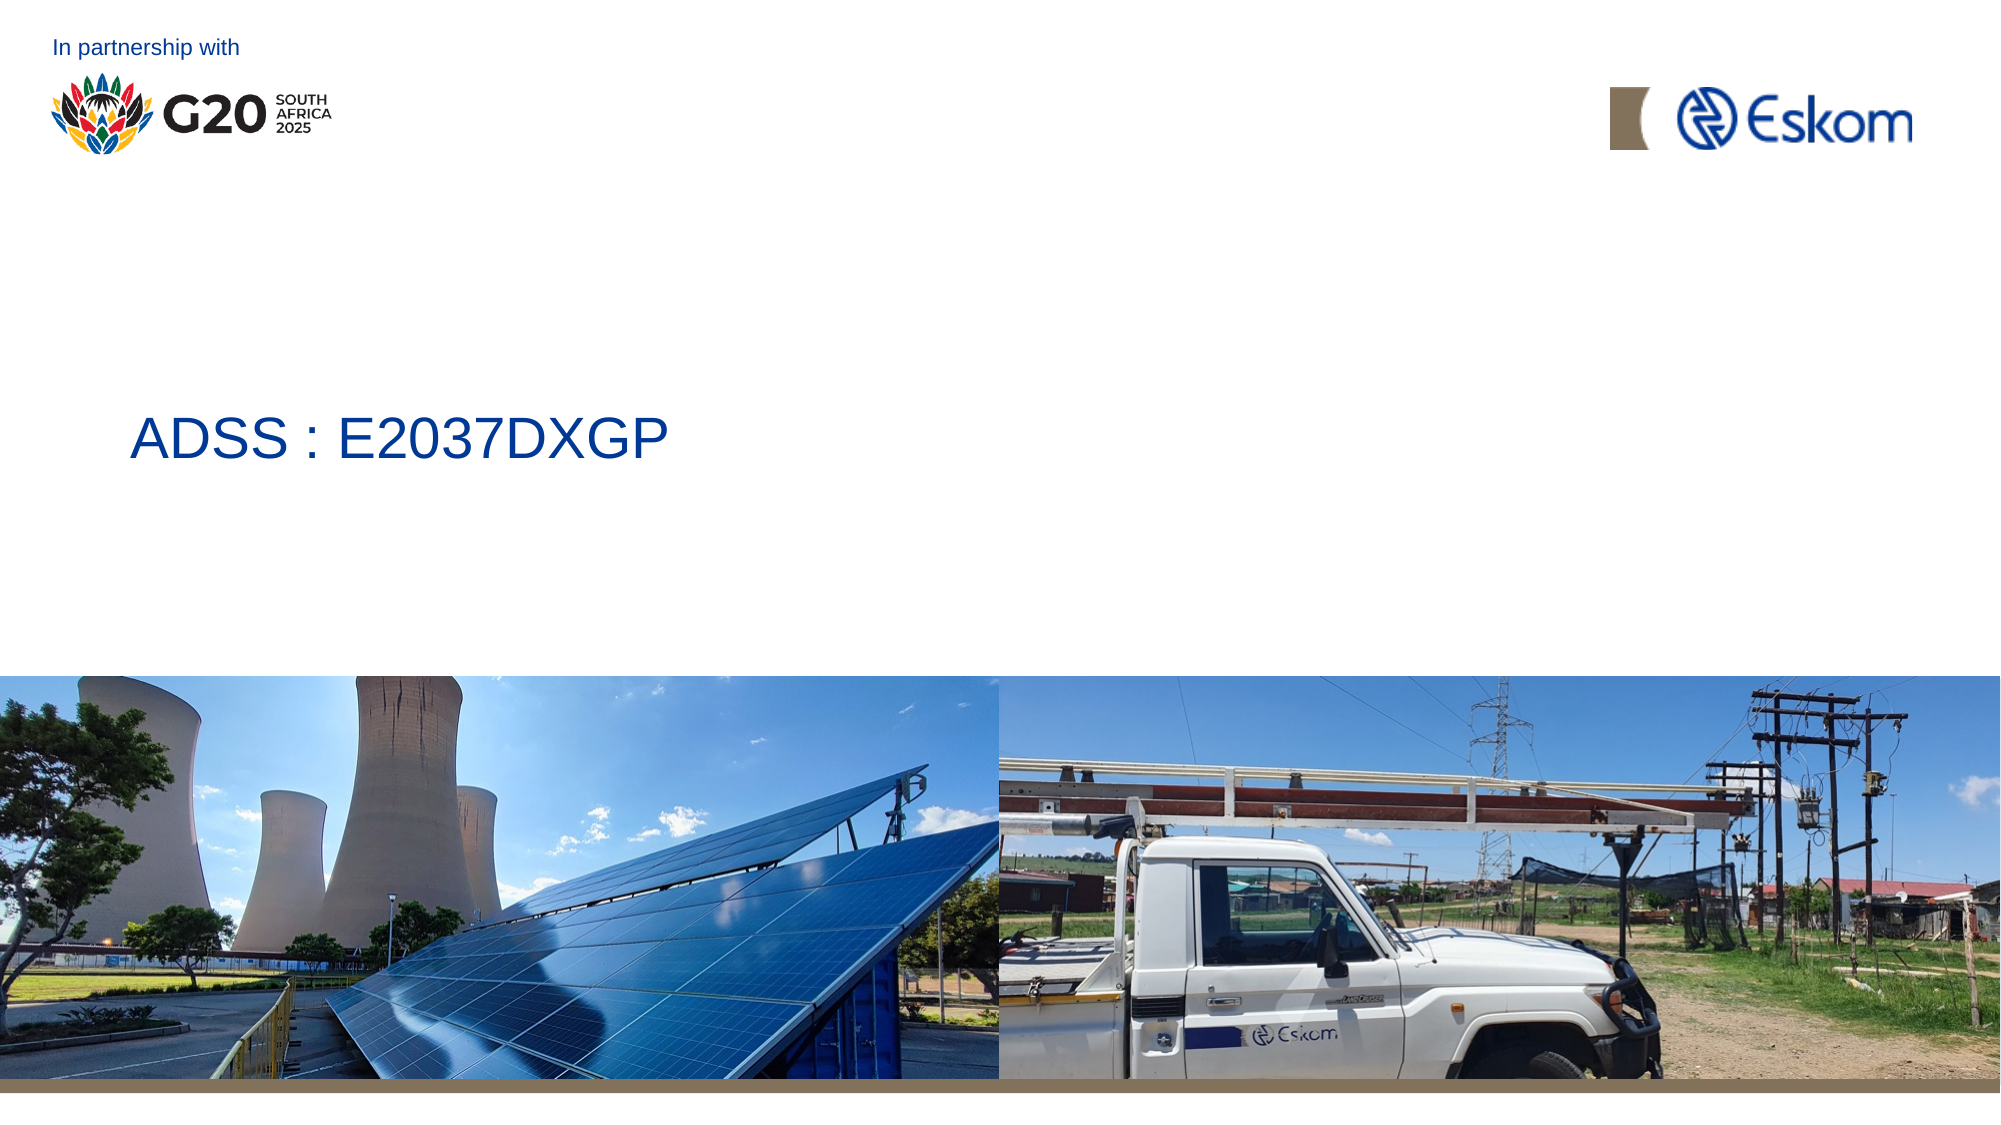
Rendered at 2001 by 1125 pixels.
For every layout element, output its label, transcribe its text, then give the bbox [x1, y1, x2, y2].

picture [0, 676, 2000, 1080]
title ADSS : E2037DXGP [115, 367, 1157, 479]
picture [50, 72, 337, 155]
